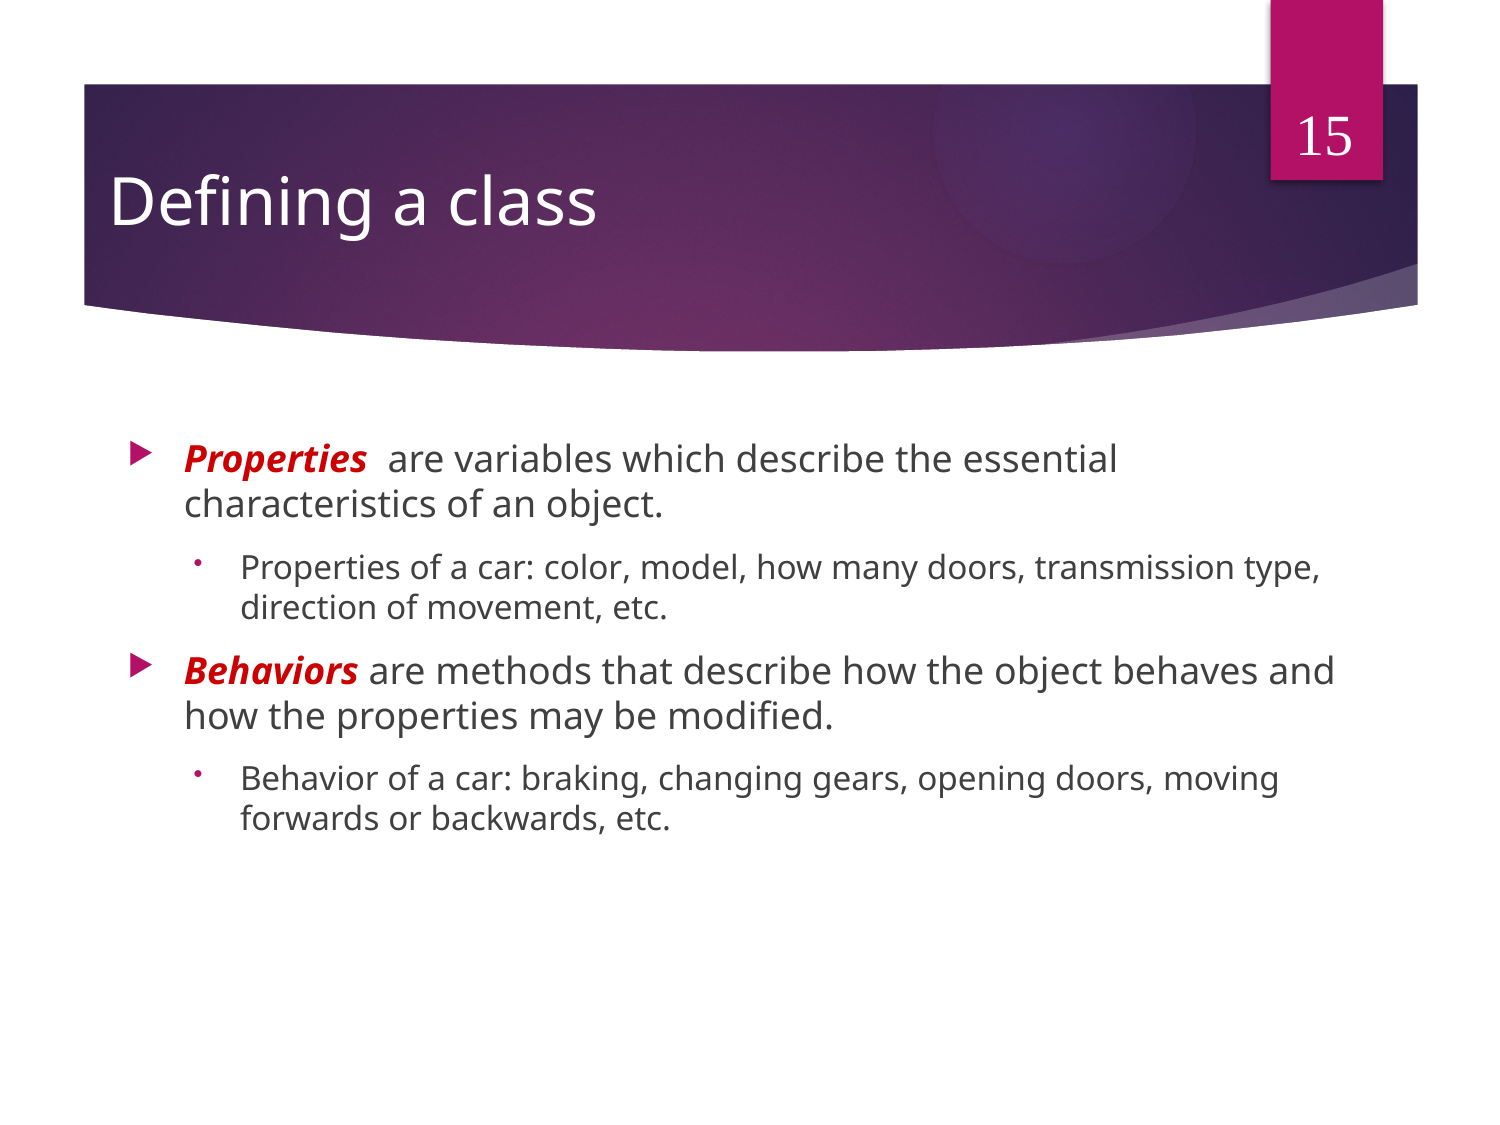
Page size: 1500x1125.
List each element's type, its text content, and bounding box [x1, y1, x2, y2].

slide_number 15 [1259, 48, 1390, 175]
list Properties are variables which describe the essential characteristics of an object. Properties of a car: color, model, how many doors, transmission type, direction of movement, etc. Behaviors are methods that describe how the object behaves and how the properties may be modified. Behavior of a car: braking, changing gears, opening doors, moving forwards or backwards, etc. [112, 361, 1388, 1100]
title Defining a class [93, 24, 1388, 213]
